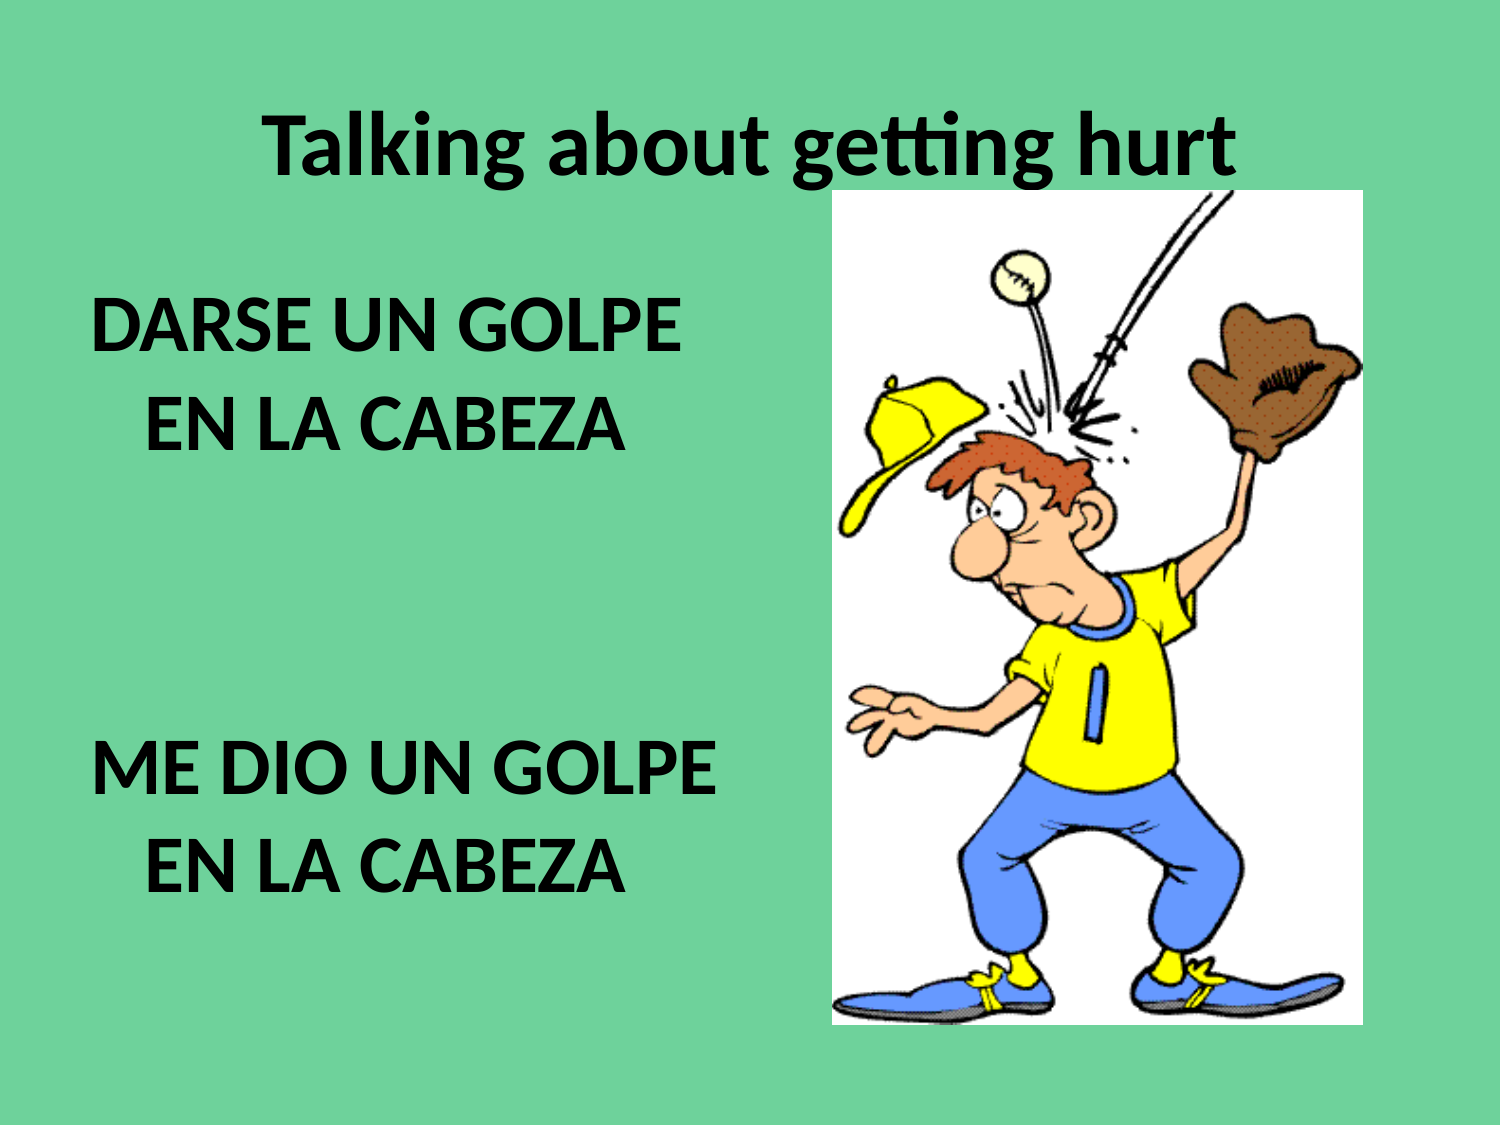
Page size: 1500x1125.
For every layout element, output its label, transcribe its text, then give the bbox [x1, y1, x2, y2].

picture [832, 190, 1363, 1026]
list DARSE UN GOLPE EN LA CABEZA ME DIO UN GOLPE EN LA CABEZA [75, 262, 738, 1005]
title Talking about getting hurt [75, 45, 1425, 233]
